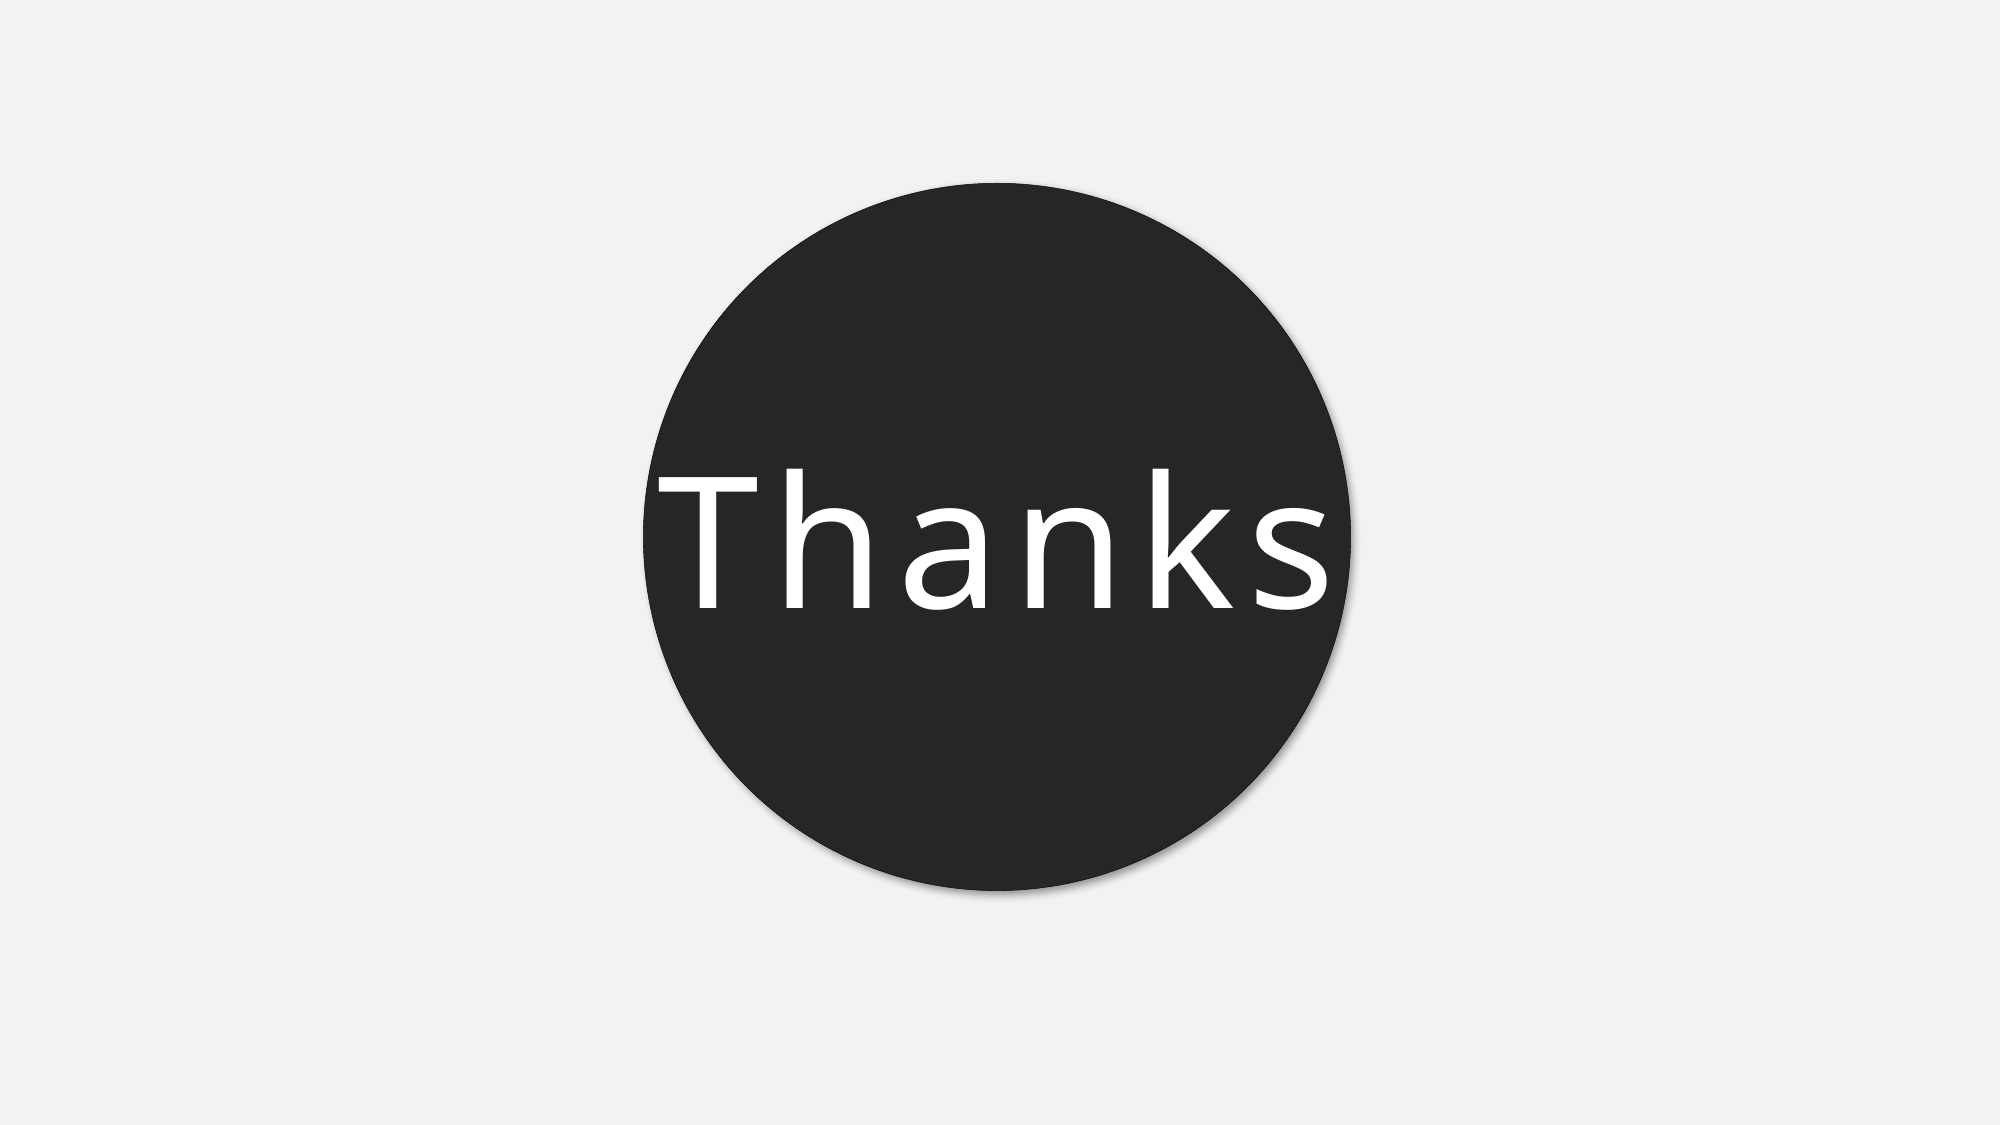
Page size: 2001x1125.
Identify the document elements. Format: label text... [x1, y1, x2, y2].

text_box [661, 653, 1333, 892]
text_box [663, 182, 1331, 417]
text_box Thanks [522, 417, 1472, 653]
